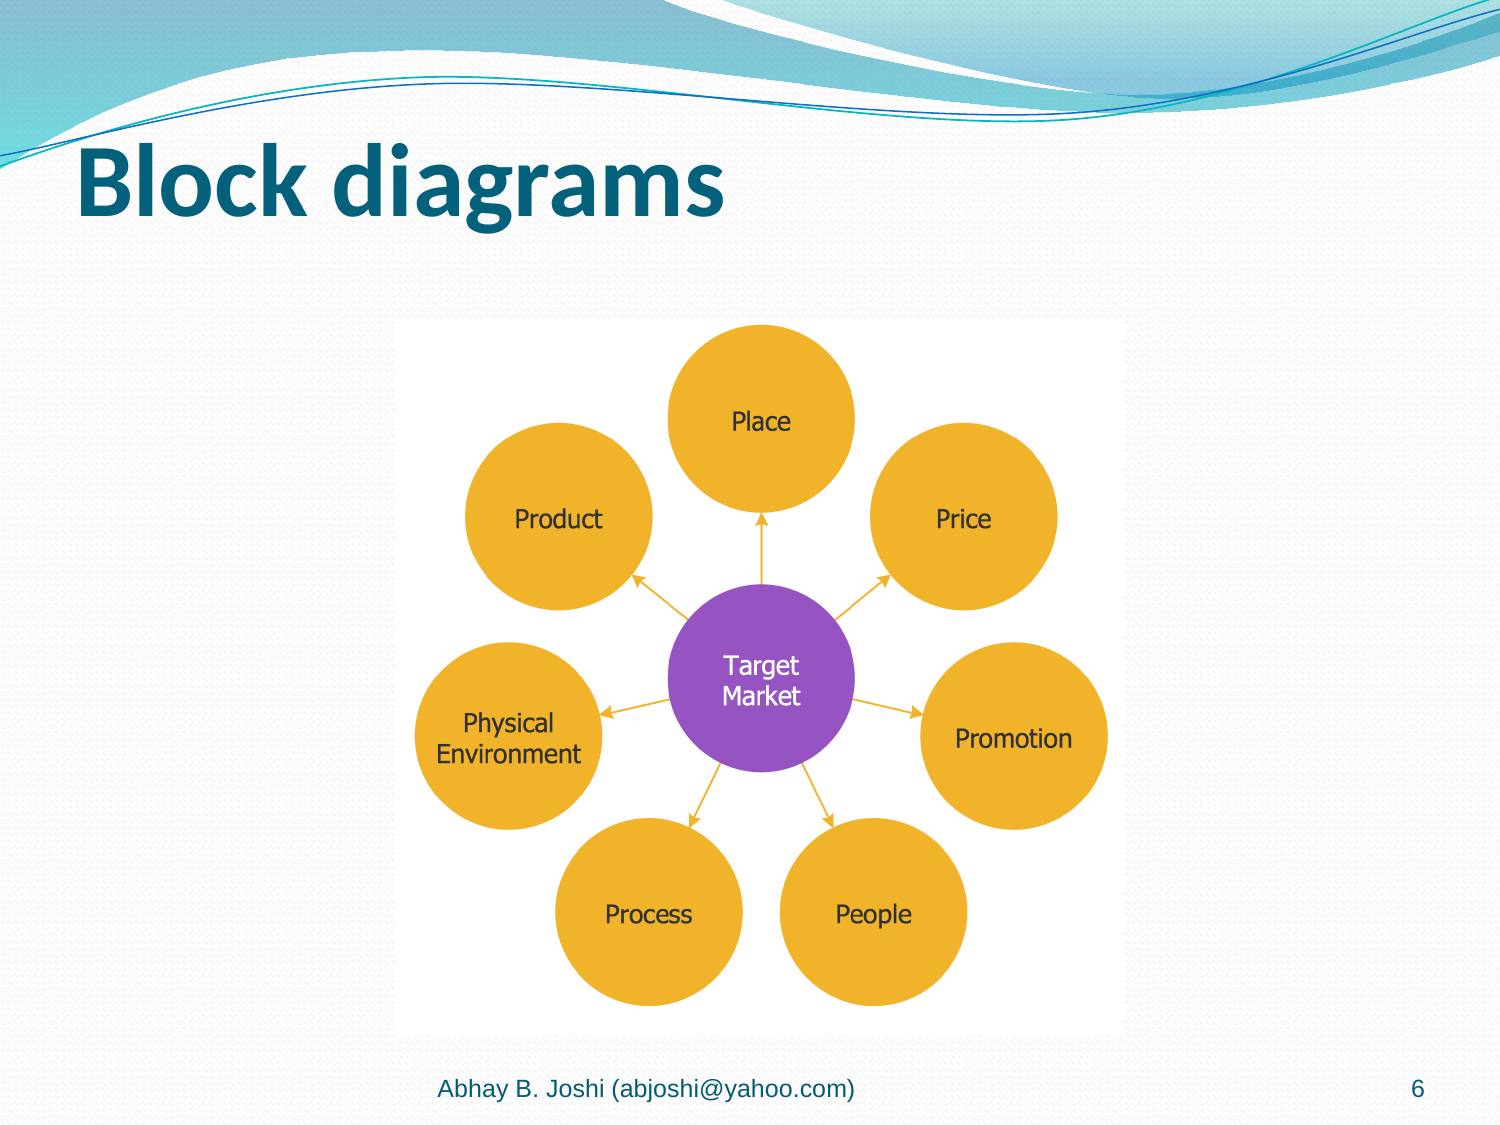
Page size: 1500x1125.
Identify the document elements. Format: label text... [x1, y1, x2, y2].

footer Abhay B. Joshi (abjoshi@yahoo.com) [437, 1047, 988, 1103]
slide_number 6 [1299, 1042, 1425, 1103]
title Block diagrams [75, 50, 1425, 238]
picture [394, 318, 1126, 1036]
